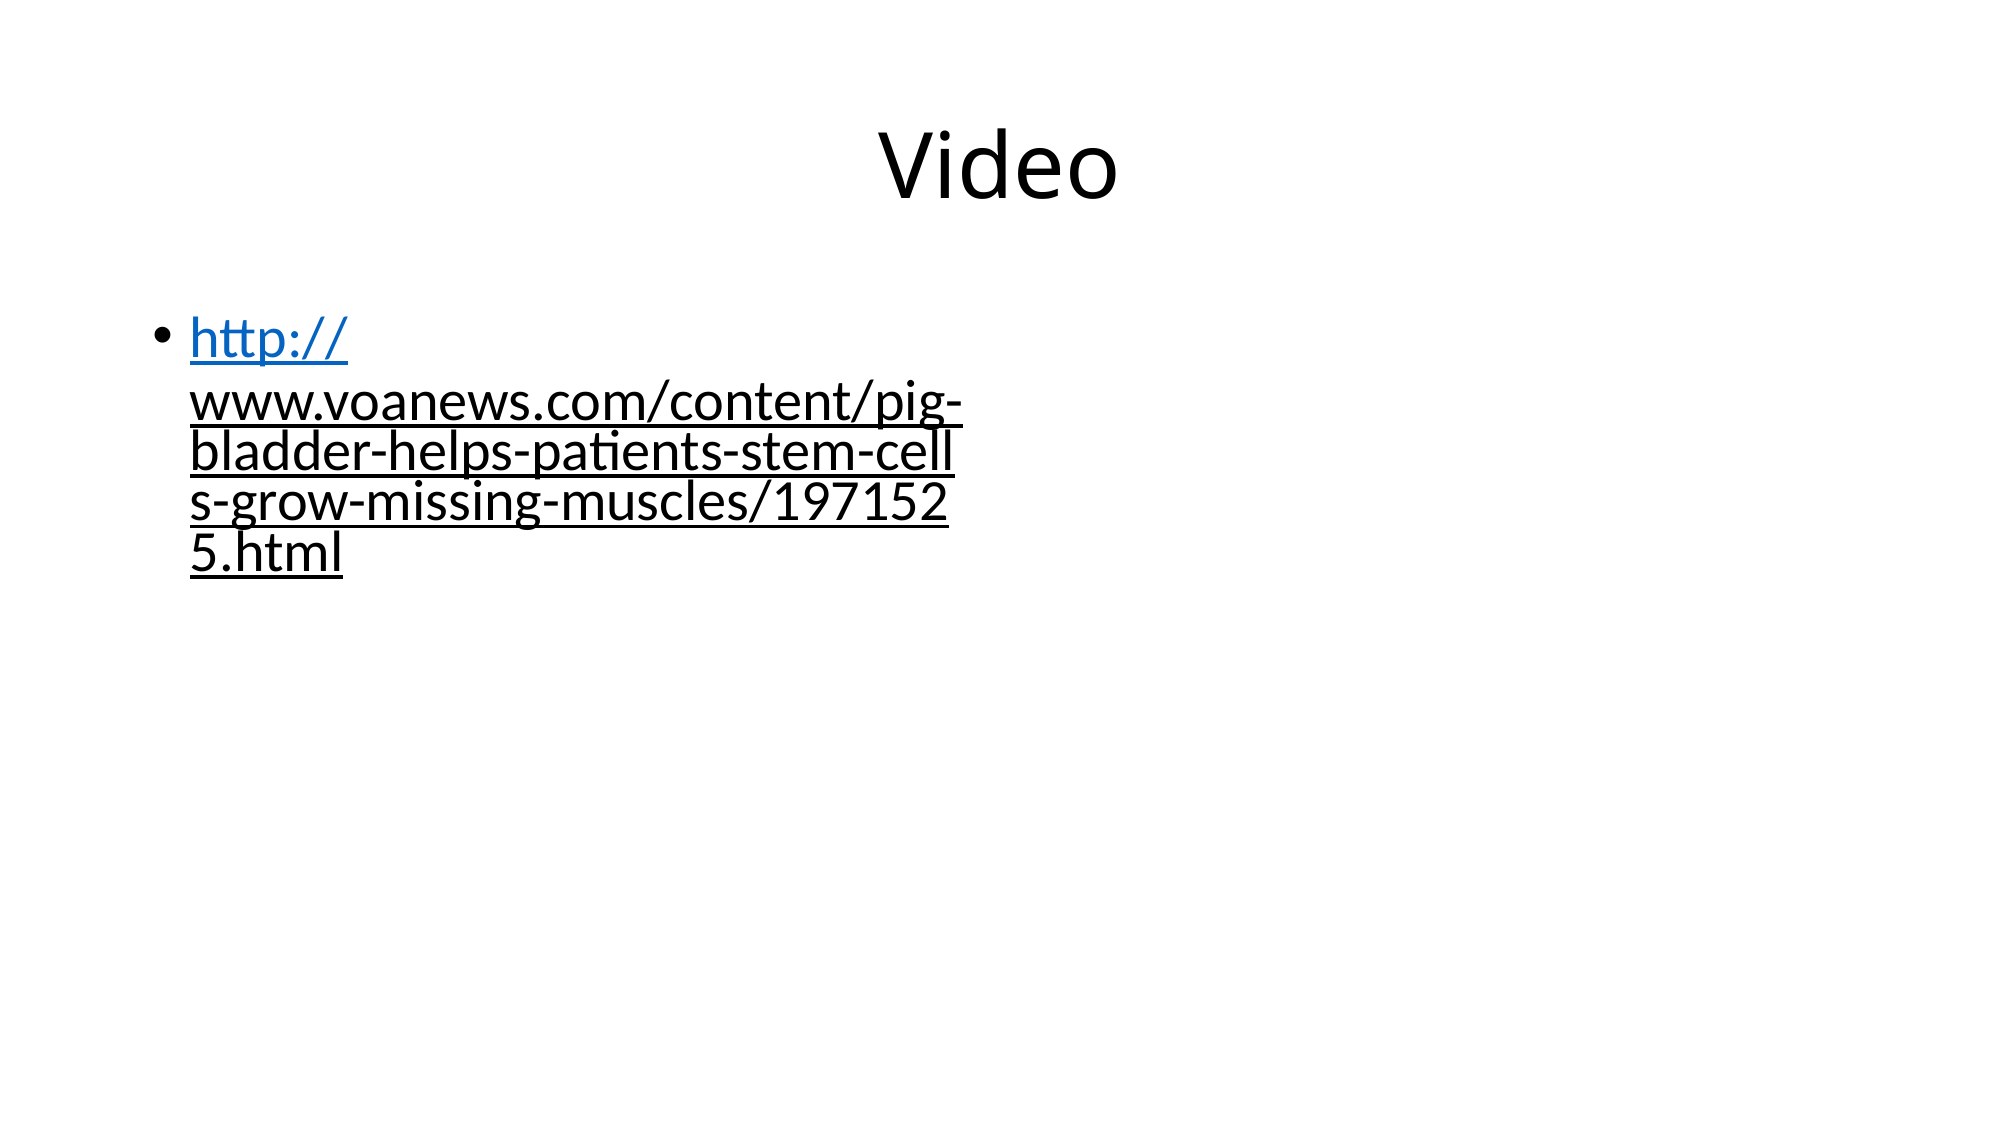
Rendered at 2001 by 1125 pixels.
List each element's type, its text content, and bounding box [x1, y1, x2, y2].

list http://www.voanews.com/content/pig-bladder-helps-patients-stem-cells-grow-missing-muscles/1971525.html [137, 299, 988, 1014]
title Video [137, 59, 1863, 278]
